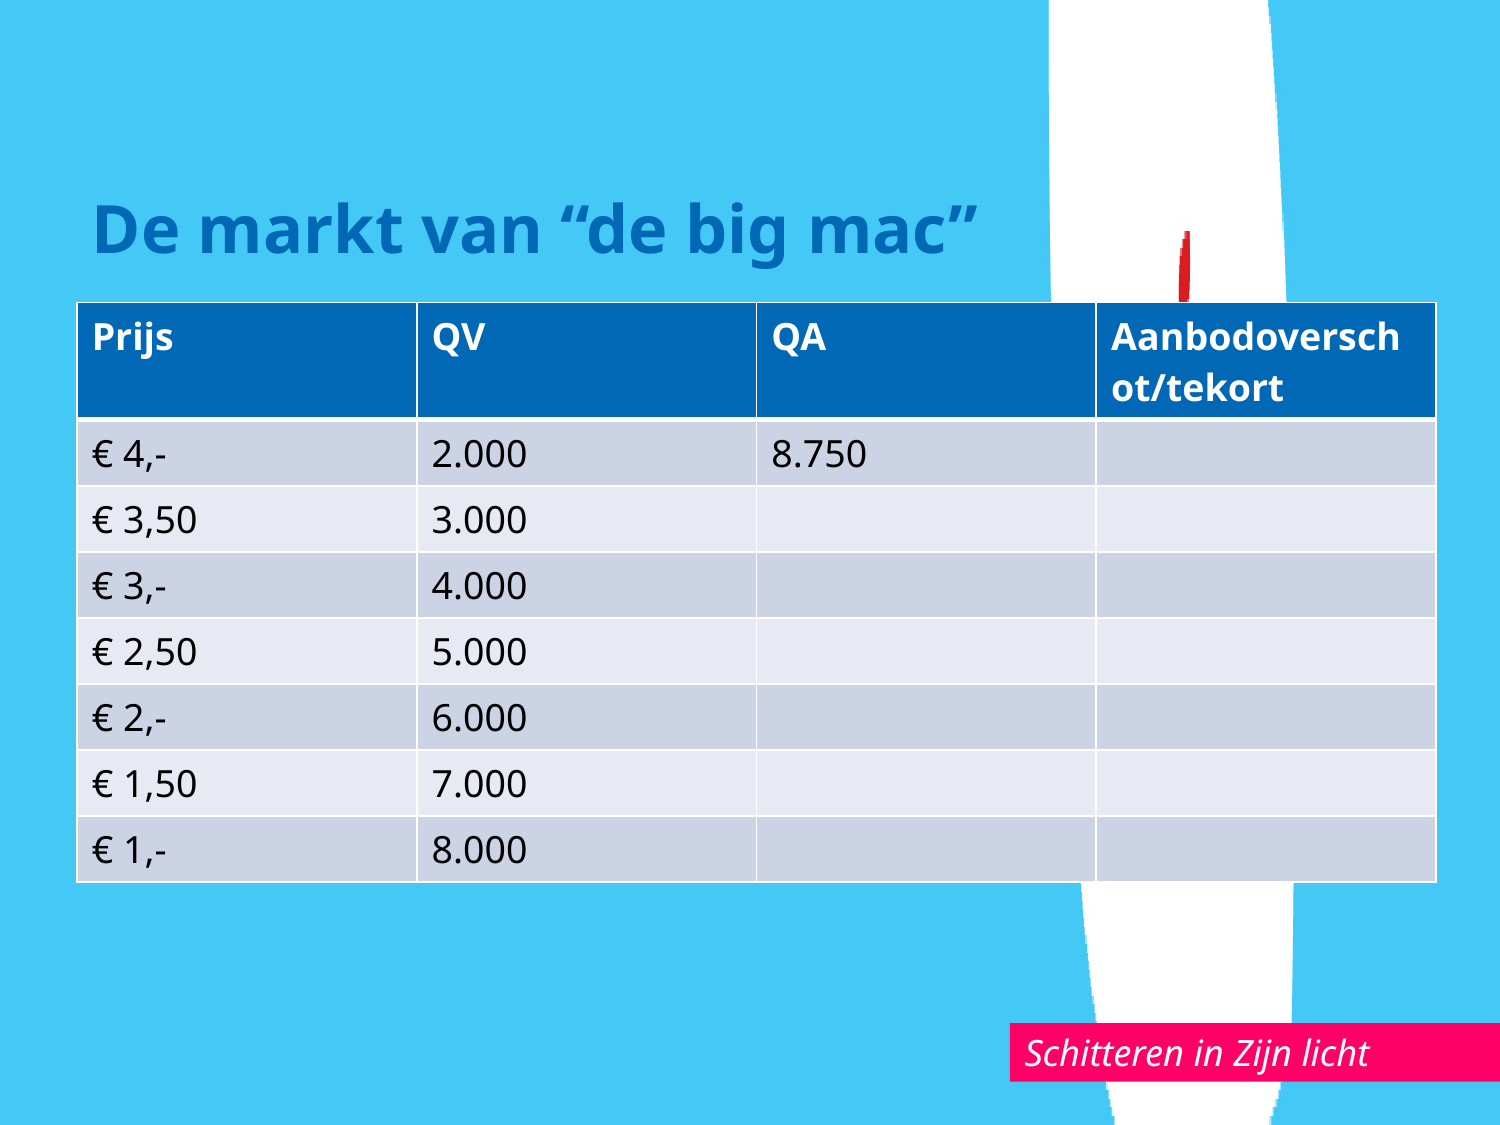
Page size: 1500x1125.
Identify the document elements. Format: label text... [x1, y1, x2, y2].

table_cell [757, 751, 1095, 815]
table_cell [1097, 685, 1435, 749]
table_cell € 3,- [78, 553, 416, 617]
title De markt van “de big mac” [76, 150, 1437, 302]
table_cell [757, 817, 1095, 881]
table_cell 4.000 [418, 553, 756, 617]
table_cell [1097, 817, 1435, 881]
table_cell [757, 685, 1095, 749]
table_cell [1097, 751, 1435, 815]
table_cell 2.000 [418, 422, 756, 485]
table_cell € 1,50 [78, 751, 416, 815]
table_cell 3.000 [418, 487, 756, 551]
picture [0, 0, 1500, 1125]
table_cell 5.000 [418, 619, 756, 683]
table_cell 6.000 [418, 685, 756, 749]
table_cell [757, 619, 1095, 683]
table_cell [1097, 487, 1435, 551]
table_header Prijs [78, 303, 416, 417]
table_header QV [418, 303, 756, 417]
table_header Aanbodoverschot/tekort [1097, 303, 1435, 417]
table_cell 7.000 [418, 751, 756, 815]
table_cell 8.750 [757, 422, 1095, 485]
table_cell 8.000 [418, 817, 756, 881]
table_cell € 2,- [78, 685, 416, 749]
table_cell [757, 553, 1095, 617]
table_cell € 1,- [78, 817, 416, 881]
table_header QA [757, 303, 1095, 417]
table_cell [1097, 619, 1435, 683]
table_cell [757, 487, 1095, 551]
table_cell [1097, 553, 1435, 617]
table_cell € 2,50 [78, 619, 416, 683]
table_cell [1097, 422, 1435, 485]
table_cell € 3,50 [78, 487, 416, 551]
table_cell € 4,- [78, 422, 416, 485]
